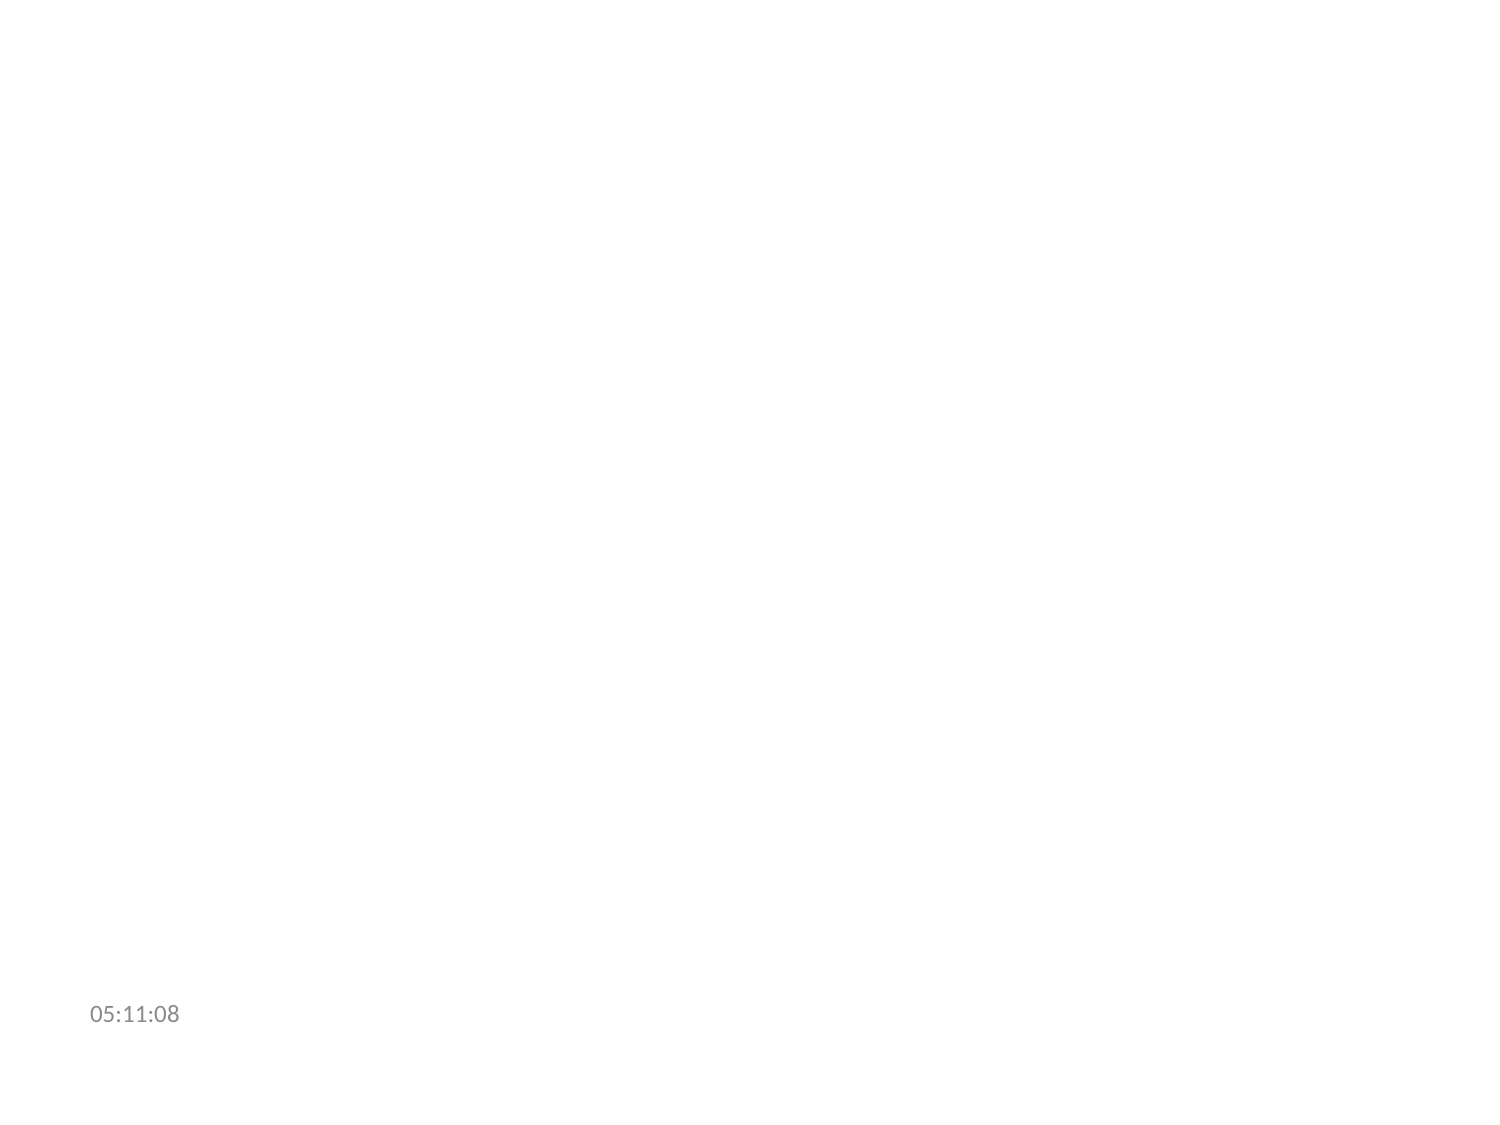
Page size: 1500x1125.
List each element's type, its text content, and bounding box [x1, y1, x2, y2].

text_box 15:35:09 [75, 982, 425, 1043]
